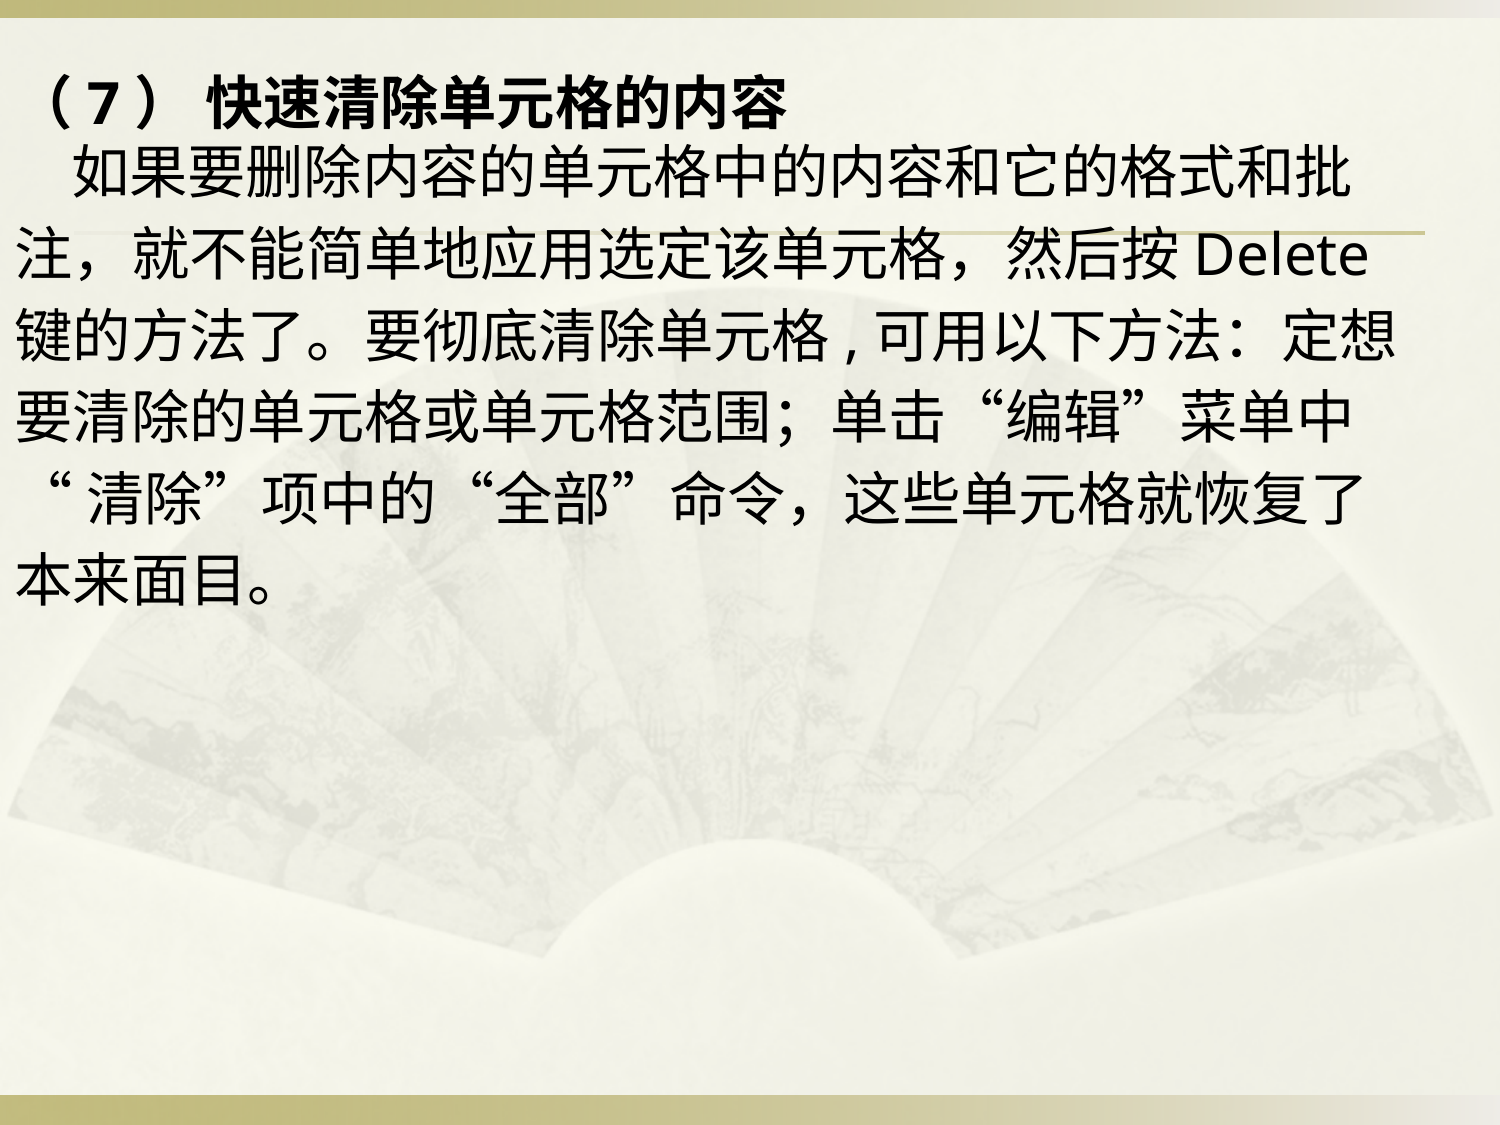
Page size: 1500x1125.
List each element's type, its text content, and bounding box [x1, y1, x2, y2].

list （7） 快速清除单元格的内容 如果要删除内容的单元格中的内容和它的格式和批 注，就不能简单地应用选定该单元格，然后按Delete 键的方法了。要彻底清除单元格,可用以下方法：定想 要清除的单元格或单元格范围；单击“编辑”菜单中 “清除”项中的“全部”命令，这些单元格就恢复了 本来面目。 [0, 58, 1425, 1032]
